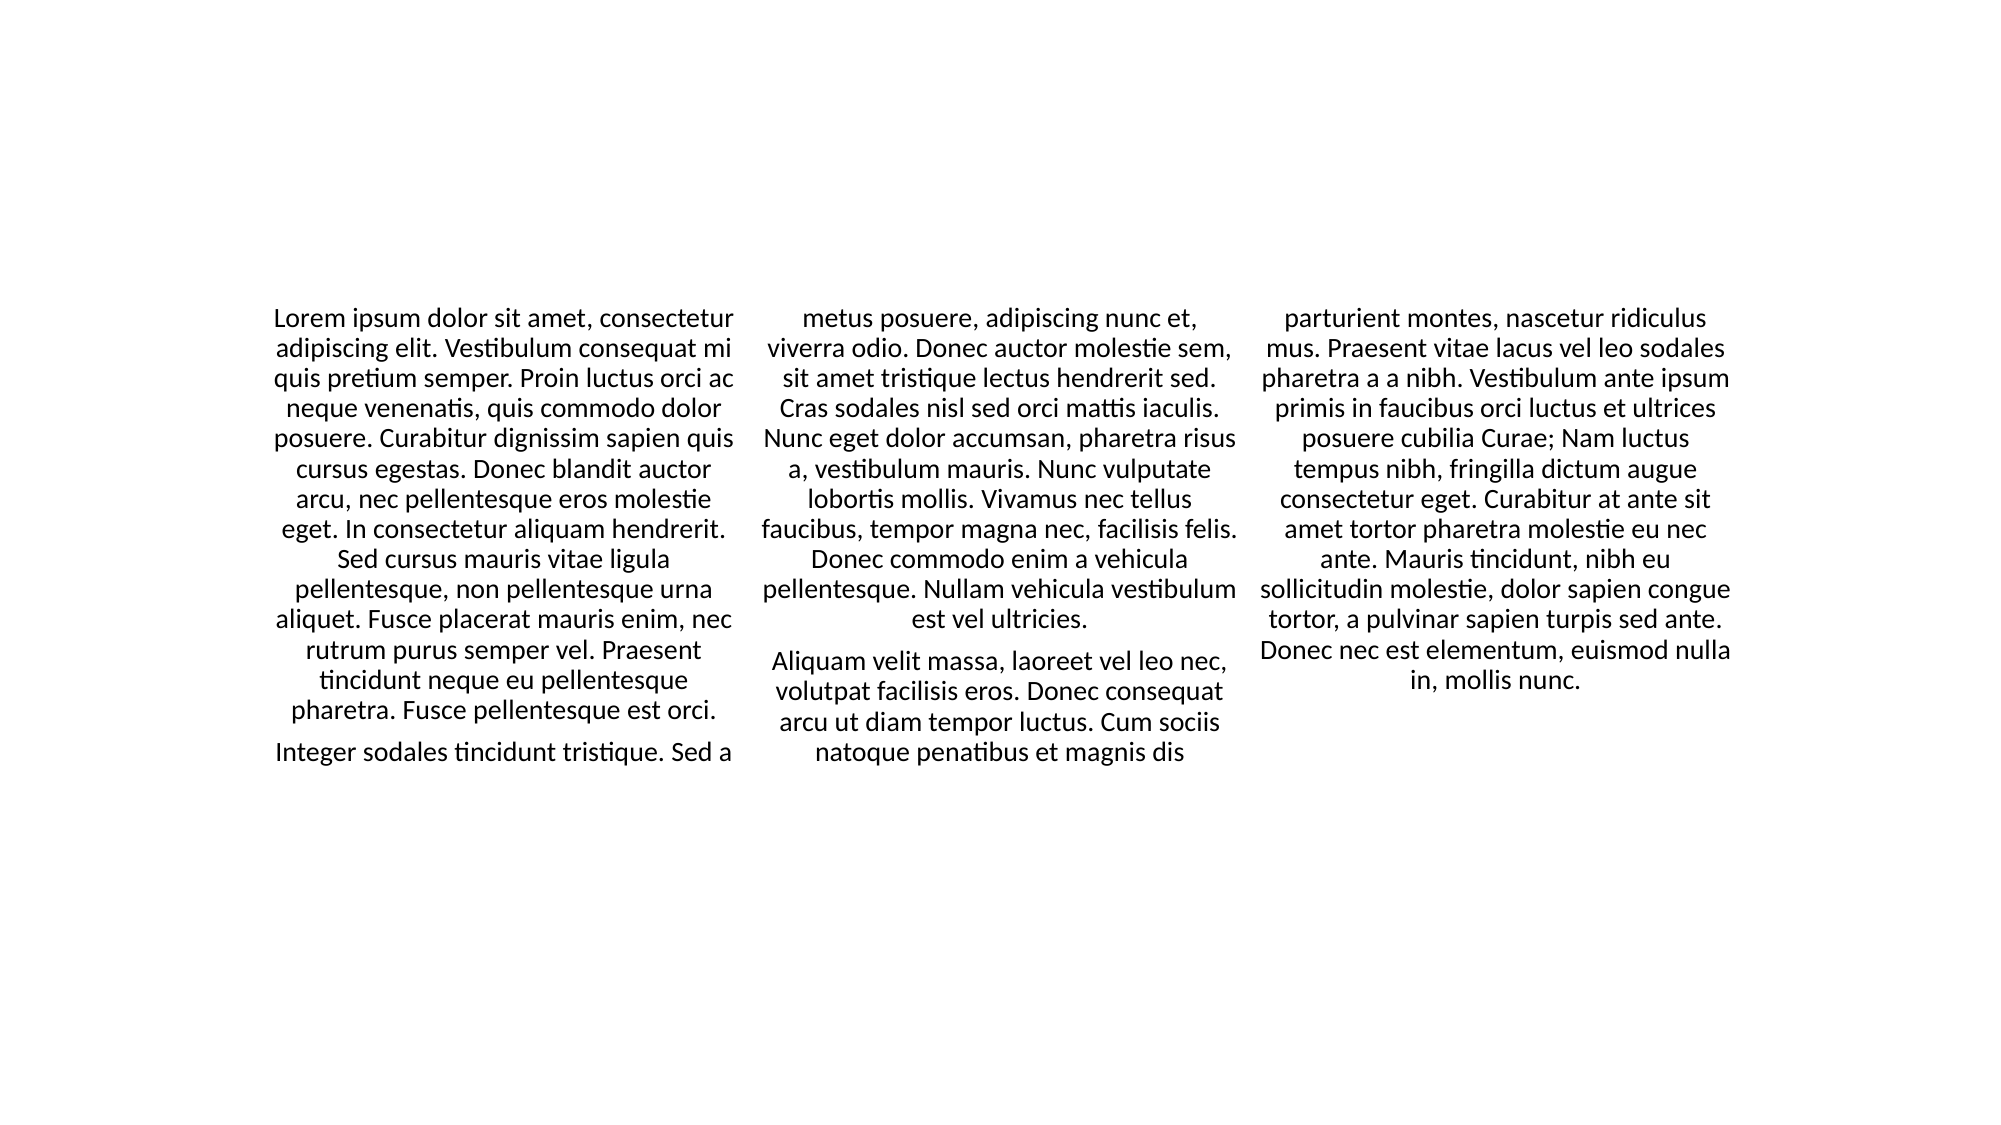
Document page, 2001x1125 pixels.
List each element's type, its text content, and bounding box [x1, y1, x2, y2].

subtitle Lorem ipsum dolor sit amet, consectetur adipiscing elit. Vestibulum consequat mi quis pretium semper. Proin luctus orci ac neque venenatis, quis commodo dolor posuere. Curabitur dignissim sapien quis cursus egestas. Donec blandit auctor arcu, nec pellentesque eros molestie eget. In consectetur aliquam hendrerit. Sed cursus mauris vitae ligula pellentesque, non pellentesque urna aliquet. Fusce placerat mauris enim, nec rutrum purus semper vel. Praesent tincidunt neque eu pellentesque pharetra. Fusce pellentesque est orci. Integer sodales tincidunt tristique. Sed a metus posuere, adipiscing nunc et, viverra odio. Donec auctor molestie sem, sit amet tristique lectus hendrerit sed. Cras sodales nisl sed orci mattis iaculis. Nunc eget dolor accumsan, pharetra risus a, vestibulum mauris. Nunc vulputate lobortis mollis. Vivamus nec tellus faucibus, tempor magna nec, facilisis felis. Donec commodo enim a vehicula pellentesque. Nullam vehicula vestibulum est vel ultricies. Aliquam velit massa, laoreet vel leo nec, volutpat facilisis eros. Donec consequat arcu ut diam tempor luctus. Cum sociis natoque penatibus et magnis dis parturient montes, nascetur ridiculus mus. Praesent vitae lacus vel leo sodales pharetra a a nibh. Vestibulum ante ipsum primis in faucibus orci luctus et ultrices posuere cubilia Curae; Nam luctus tempus nibh, fringilla dictum augue consectetur eget. Curabitur at ante sit amet tortor pharetra molestie eu nec ante. Mauris tincidunt, nibh eu sollicitudin molestie, dolor sapien congue tortor, a pulvinar sapien turpis sed ante. Donec nec est elementum, euismod nulla in, mollis nunc. [249, 295, 1750, 779]
